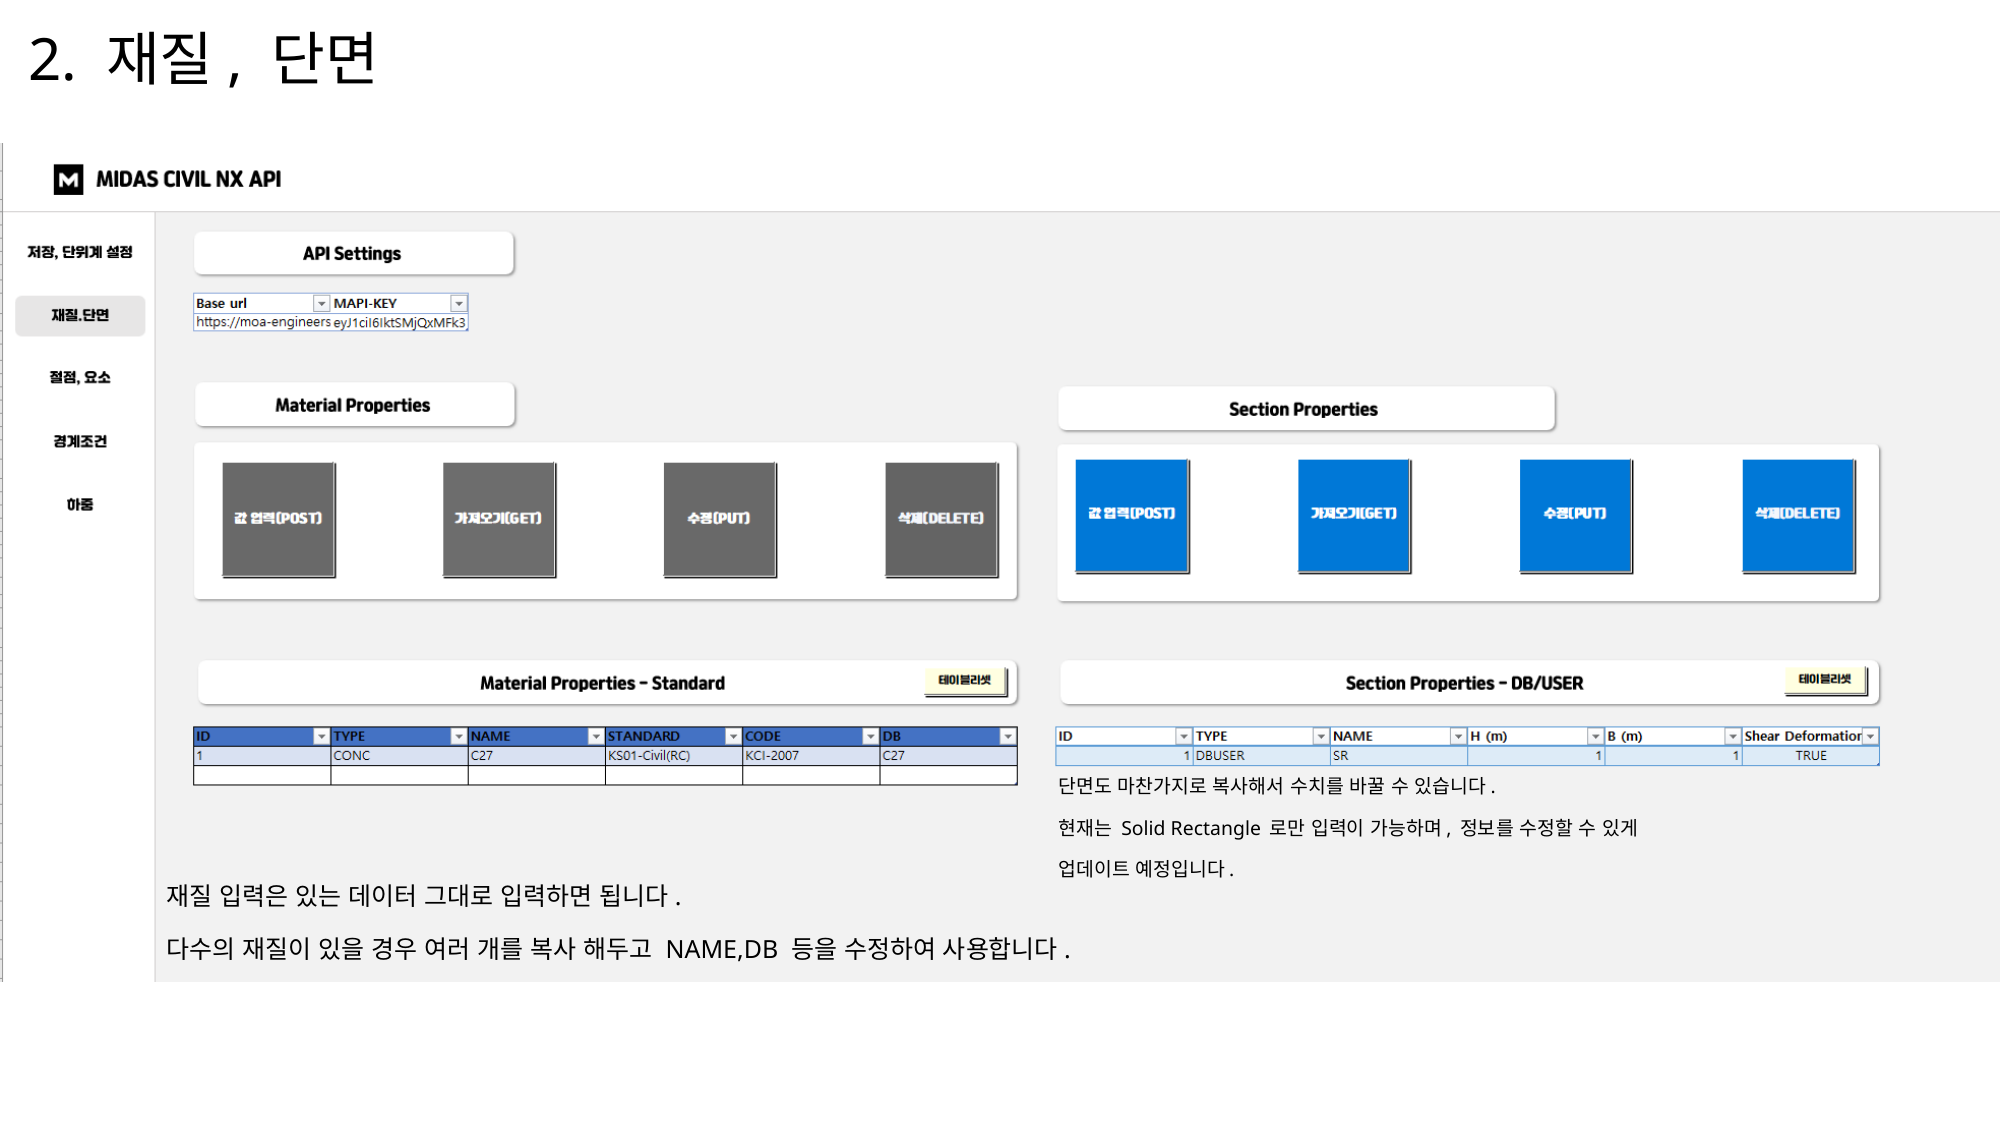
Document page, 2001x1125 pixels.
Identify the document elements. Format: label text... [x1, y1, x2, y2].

picture [0, 143, 2000, 982]
text_box 2. 재질, 단면 [13, 1, 447, 122]
